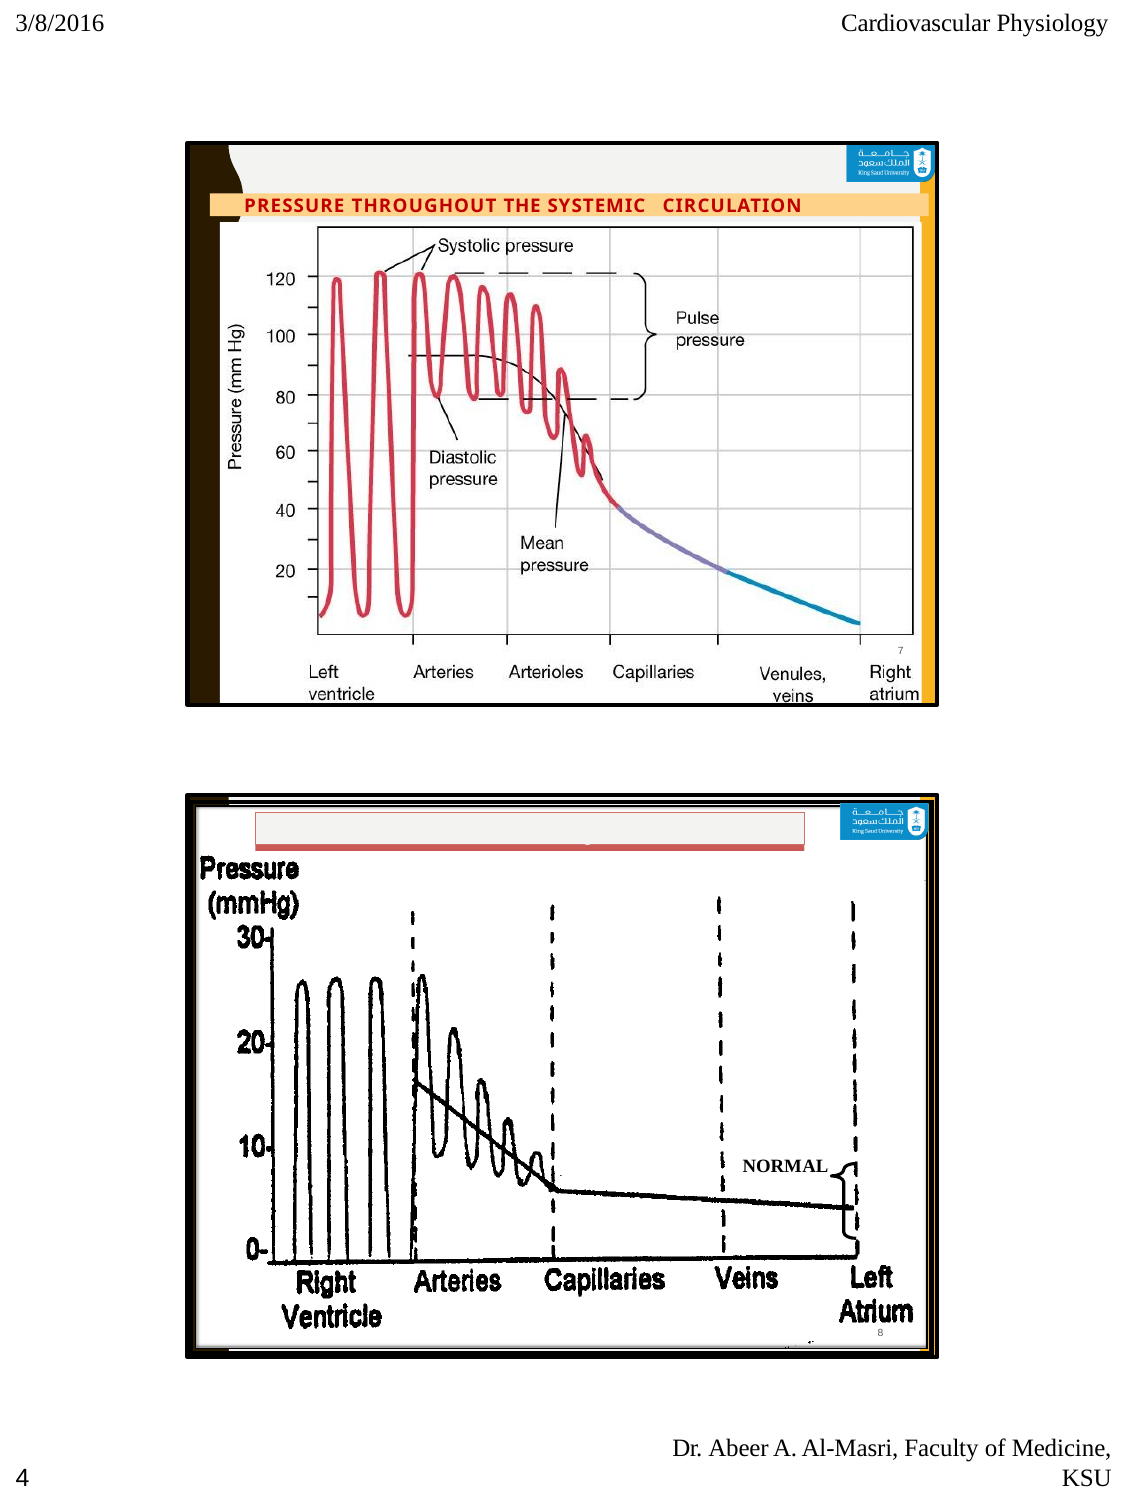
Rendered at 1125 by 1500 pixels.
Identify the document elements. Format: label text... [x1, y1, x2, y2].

text_box Cardiovascular Physiology [838, 6, 1114, 37]
slide_number 10 [11, 1464, 48, 1500]
text_box [187, 794, 938, 1358]
text_box [187, 142, 938, 705]
text_box 3/8/2016 [13, 6, 107, 37]
footer Dr. Abeer A. Al-Masri, Faculty of Medicine, KSU [663, 1434, 1113, 1500]
